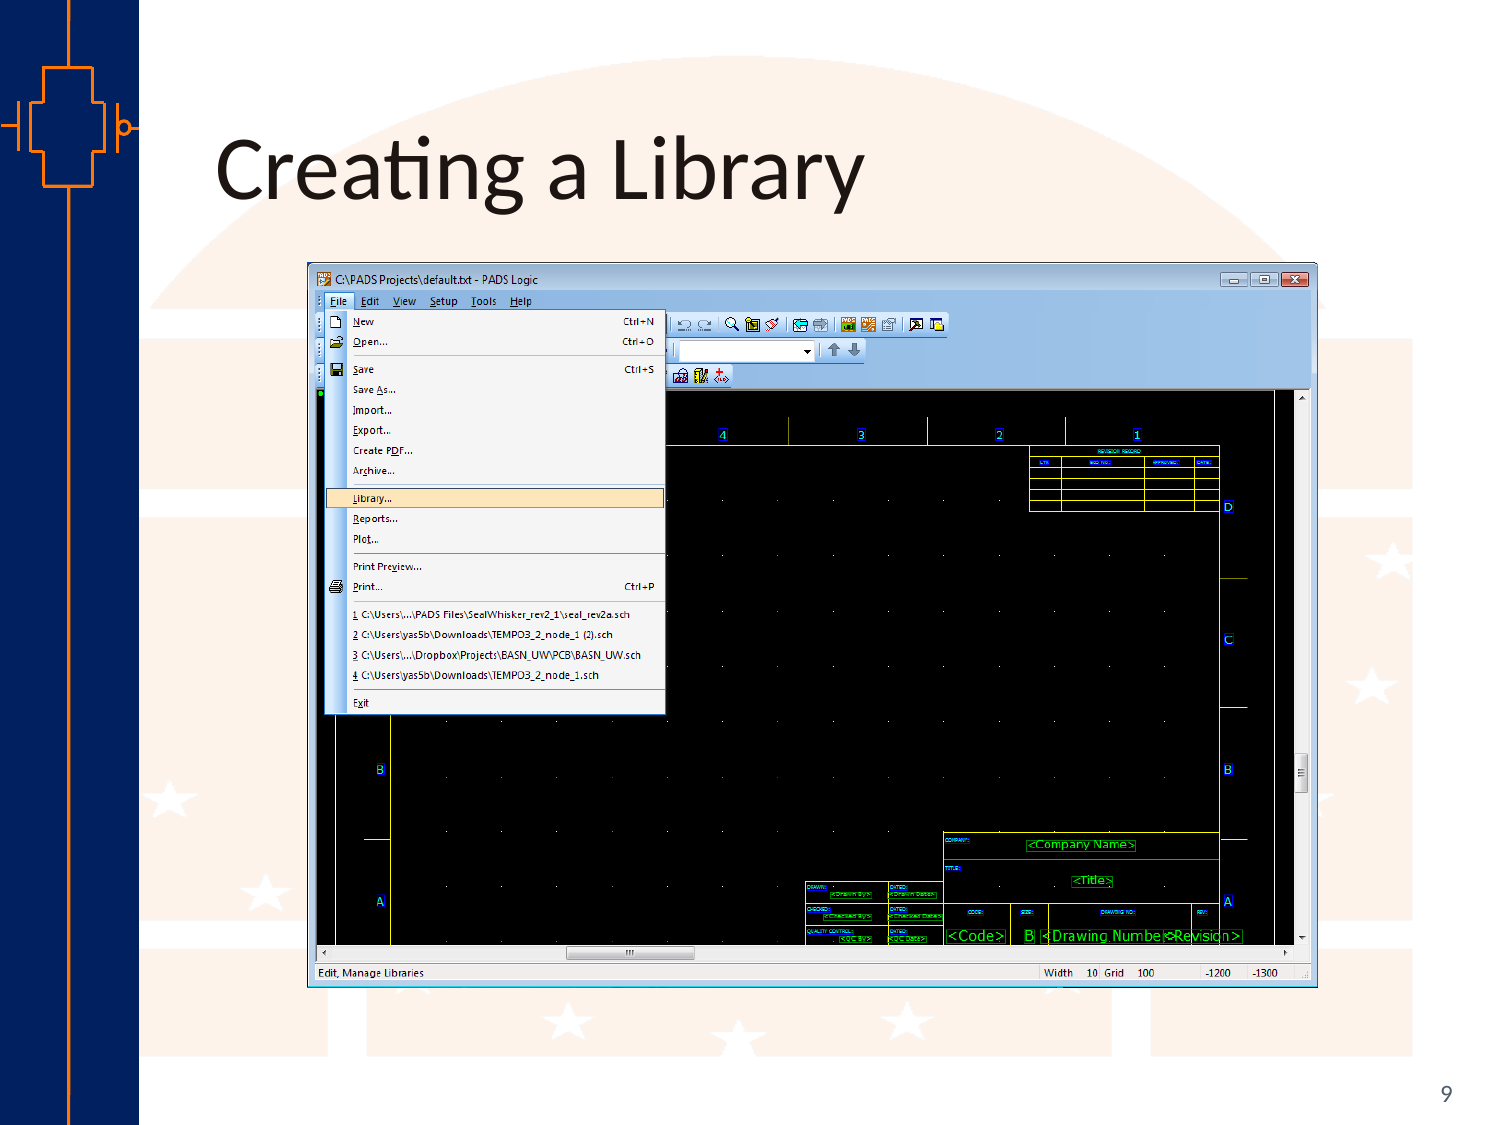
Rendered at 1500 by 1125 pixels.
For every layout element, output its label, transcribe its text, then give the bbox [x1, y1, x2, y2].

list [307, 262, 1318, 988]
title Creating a Library [200, 37, 1388, 225]
slide_number 9 [1425, 1062, 1488, 1123]
